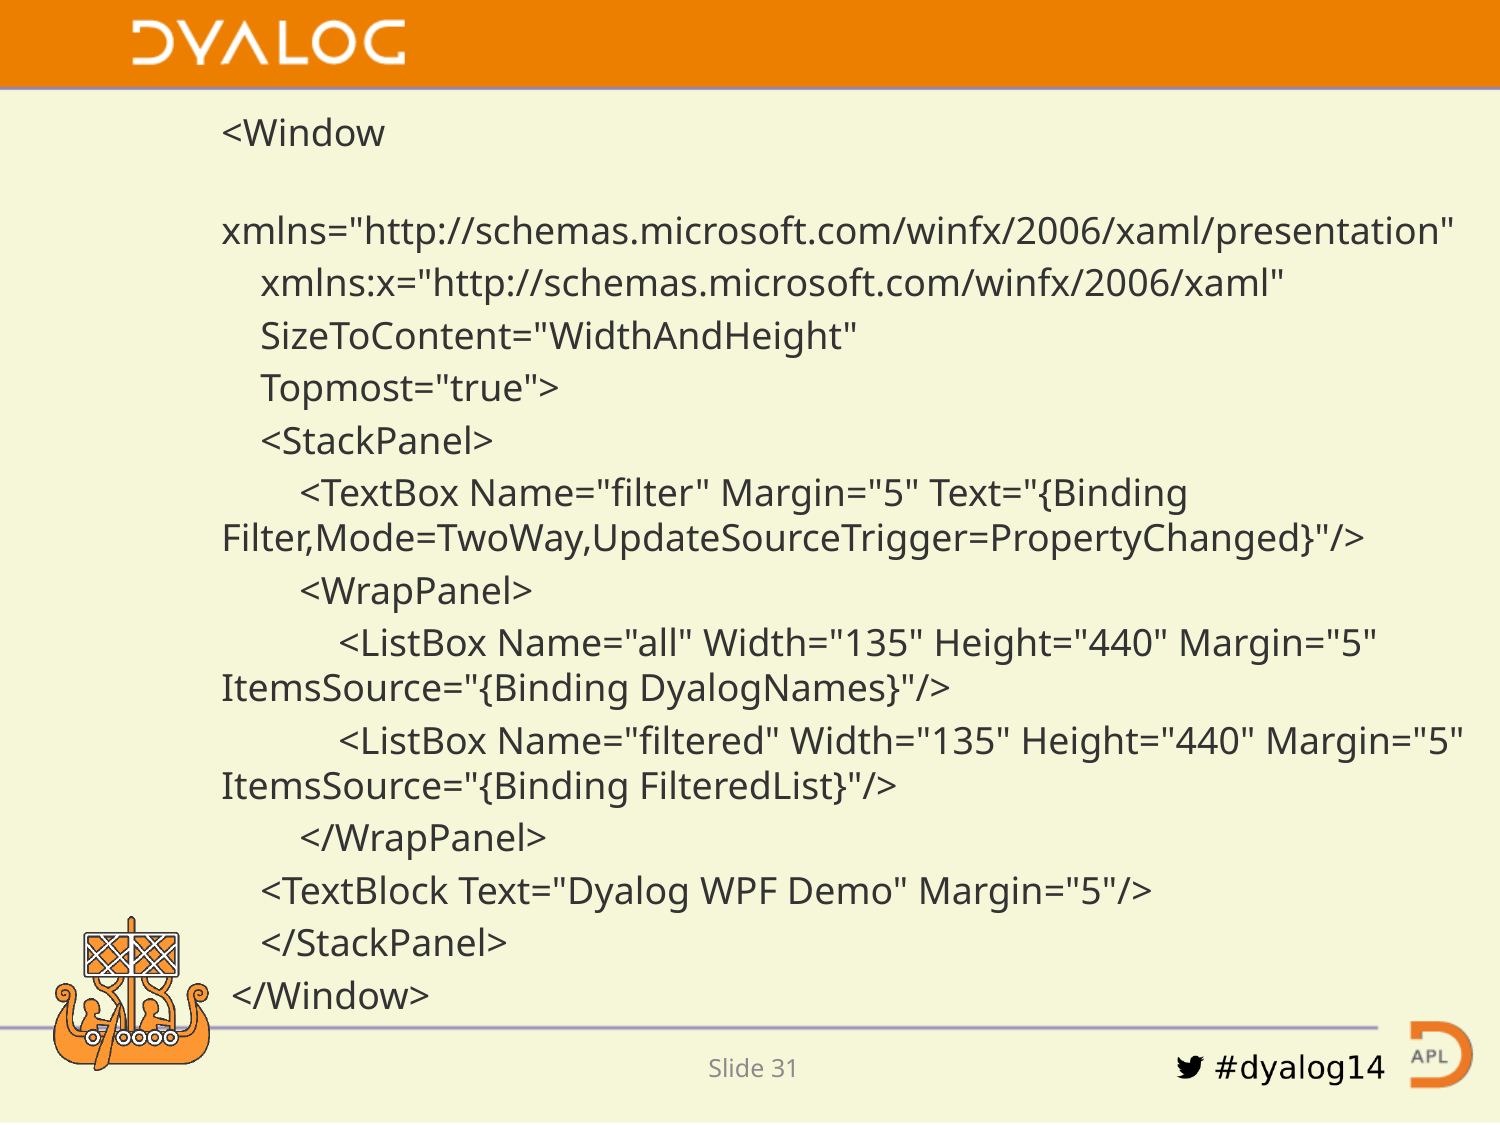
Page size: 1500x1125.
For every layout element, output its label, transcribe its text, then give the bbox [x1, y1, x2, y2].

slide_number Slide 30 [585, 1039, 923, 1100]
list <Window xmlns="http://schemas.microsoft.com/winfx/2006/xaml/presentation" xmlns:x="http://schemas.microsoft.com/winfx/2006/xaml" SizeToContent="WidthAndHeight" Topmost="true"> <StackPanel> <TextBox Name="filter" Margin="5" Text="{Binding Filter,Mode=TwoWay,UpdateSourceTrigger=PropertyChanged}"/> <WrapPanel> <ListBox Name="all" Width="135" Height="440" Margin="5" ItemsSource="{Binding DyalogNames}"/> <ListBox Name="filtered" Width="135" Height="440" Margin="5" ItemsSource="{Binding FilteredList}"/> </WrapPanel> <TextBlock Text="Dyalog WPF Demo" Margin="5"/> </StackPanel> </Window> [206, 101, 1500, 870]
picture [0, 0, 1500, 1123]
